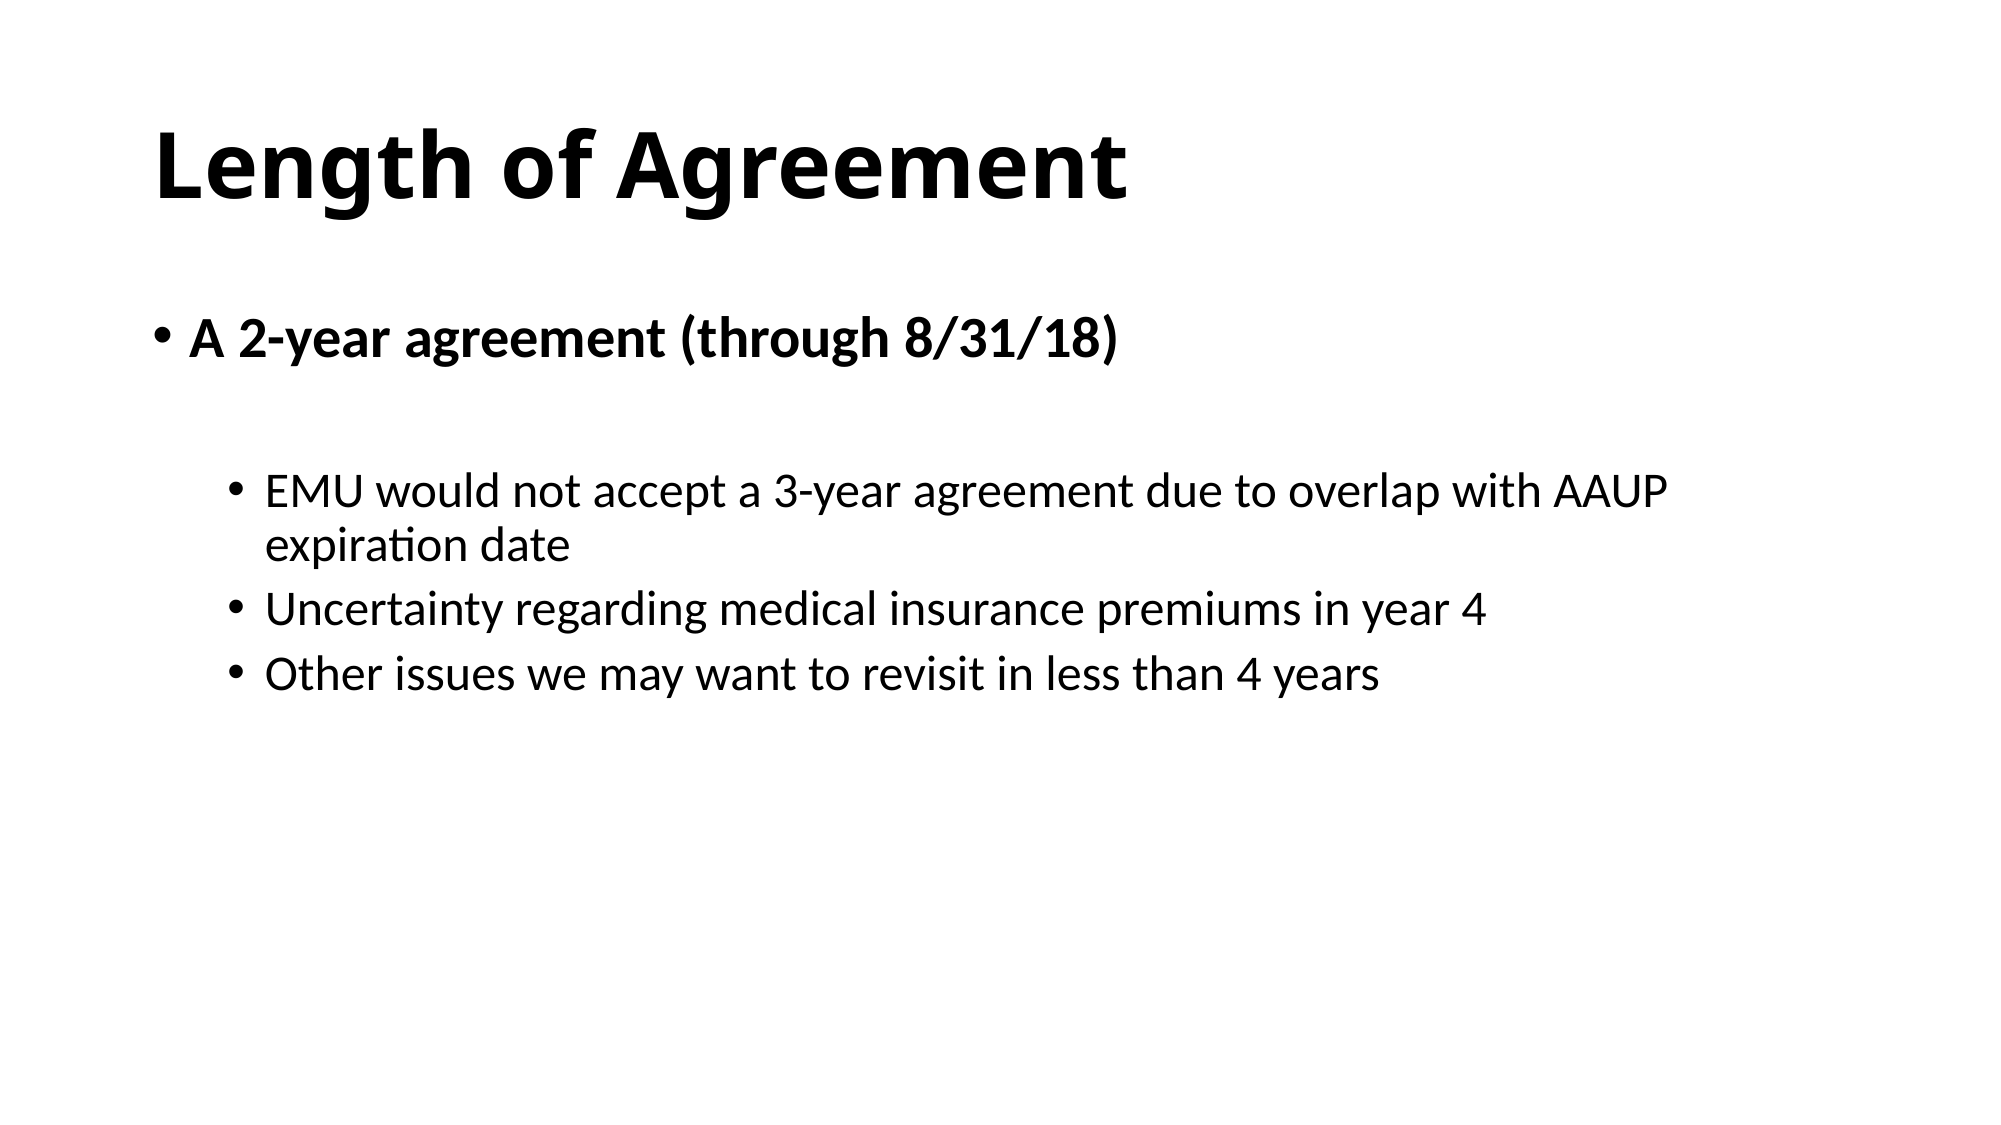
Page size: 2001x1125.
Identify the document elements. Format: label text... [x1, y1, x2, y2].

list A 2-year agreement (through 8/31/18) EMU would not accept a 3-year agreement due to overlap with AAUP expiration date Uncertainty regarding medical insurance premiums in year 4 Other issues we may want to revisit in less than 4 years [137, 299, 1863, 1014]
title Length of Agreement [137, 59, 1863, 278]
